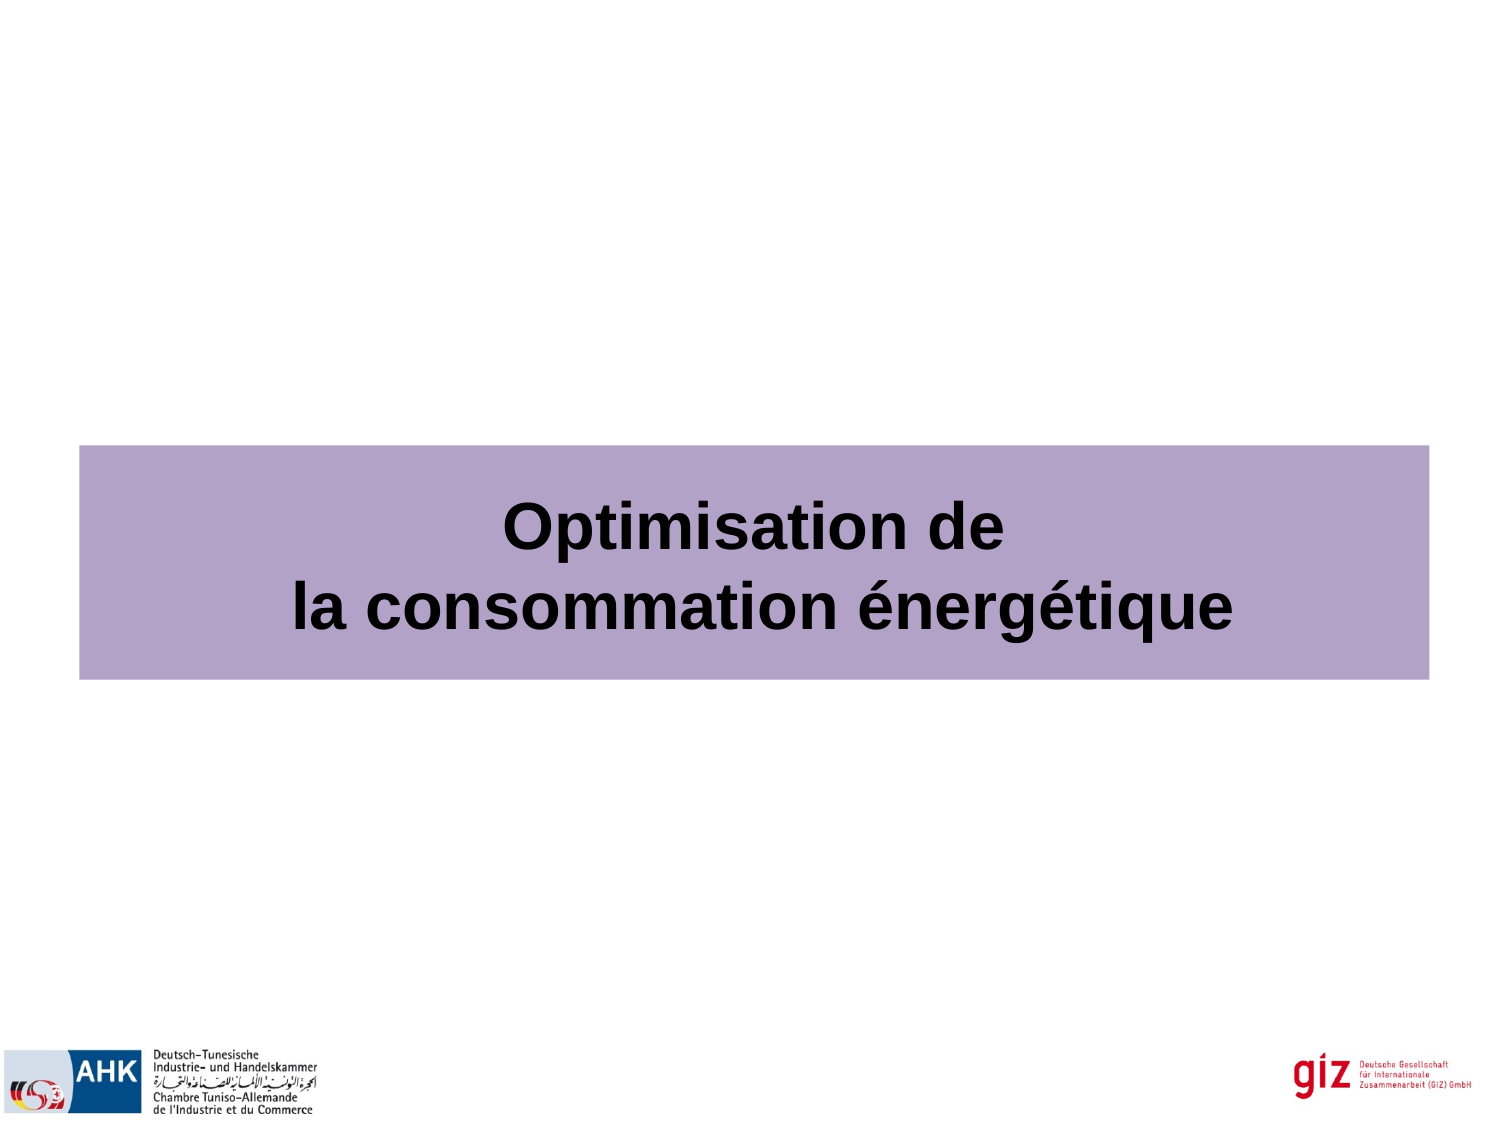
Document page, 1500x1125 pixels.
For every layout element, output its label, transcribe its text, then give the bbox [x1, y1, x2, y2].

title Optimisation de la consommation énergétique [79, 445, 1430, 680]
picture [1275, 1031, 1500, 1125]
picture [3, 1049, 317, 1114]
